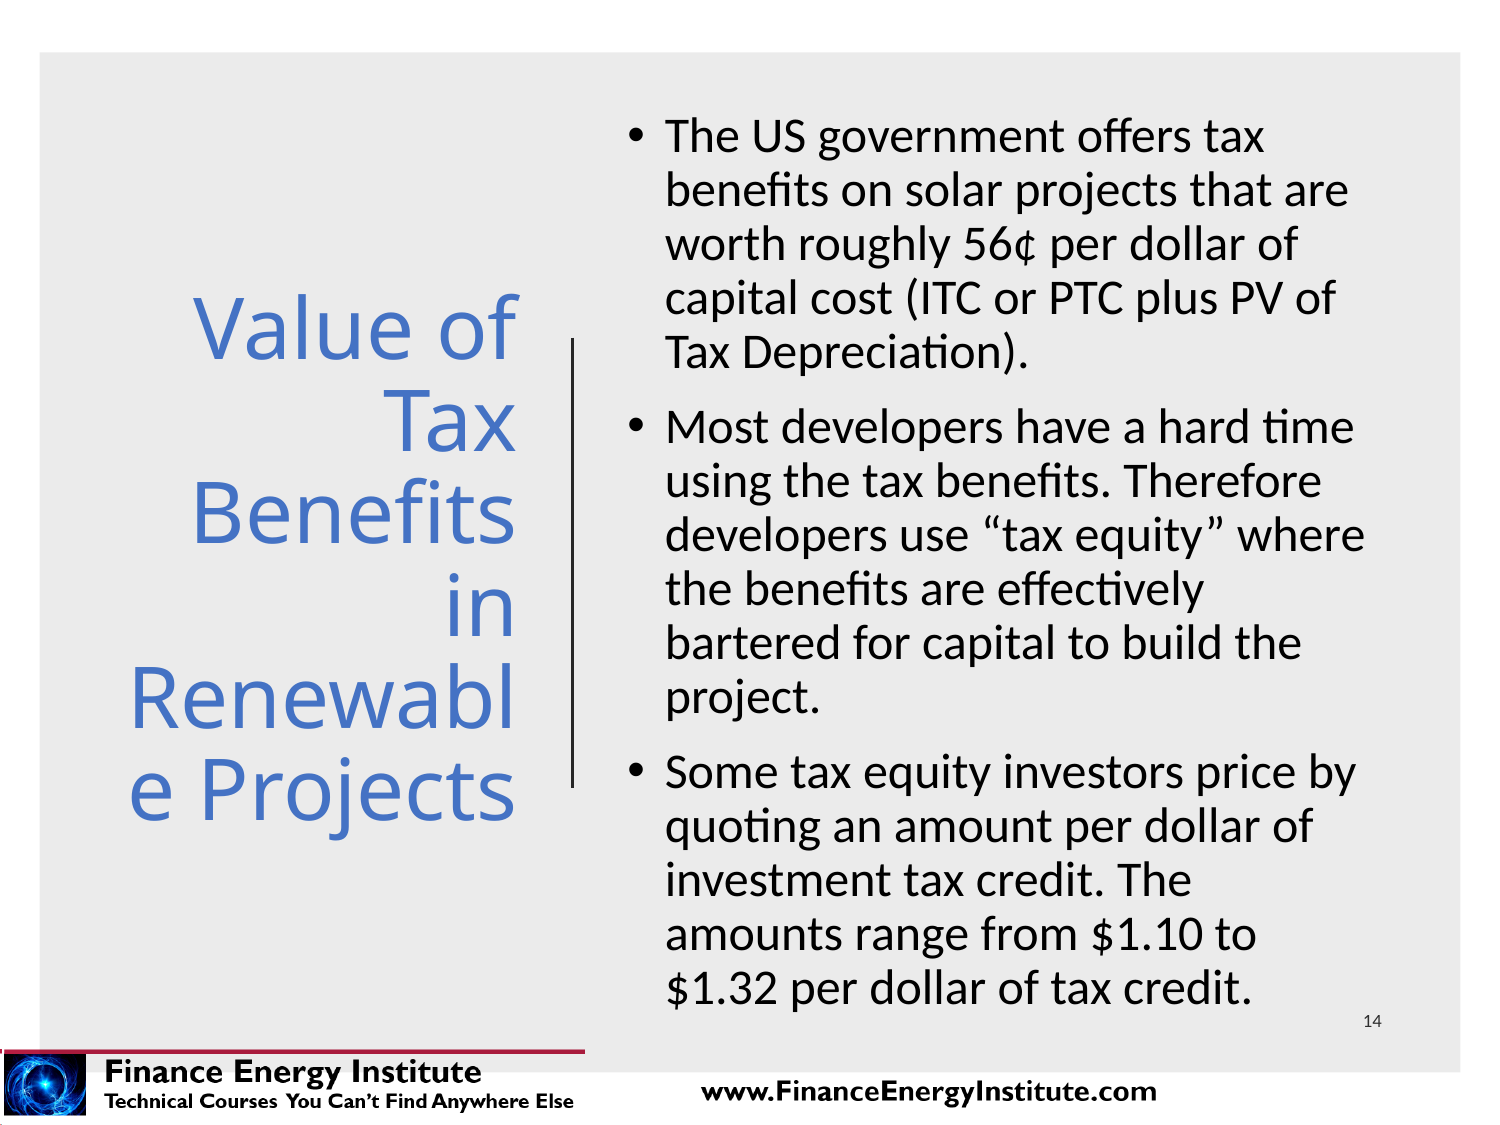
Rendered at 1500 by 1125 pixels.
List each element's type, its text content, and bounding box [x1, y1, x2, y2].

slide_number 14 [1300, 989, 1397, 1050]
picture [696, 1074, 1166, 1112]
text_box [38, 51, 1461, 1073]
title Value of Tax Benefits in Renewable Projects [103, 158, 533, 967]
list The US government offers tax benefits on solar projects that are worth roughly 56¢ per dollar of capital cost (ITC or PTC plus PV of Tax Depreciation). Most developers have a hard time using the tax benefits. Therefore developers use “tax equity” where the benefits are effectively bartered for capital to build the project. Some tax equity investors price by quoting an amount per dollar of investment tax credit. The amounts range from $1.10 to $1.32 per dollar of tax credit. [612, 158, 1397, 967]
picture [0, 1042, 585, 1125]
